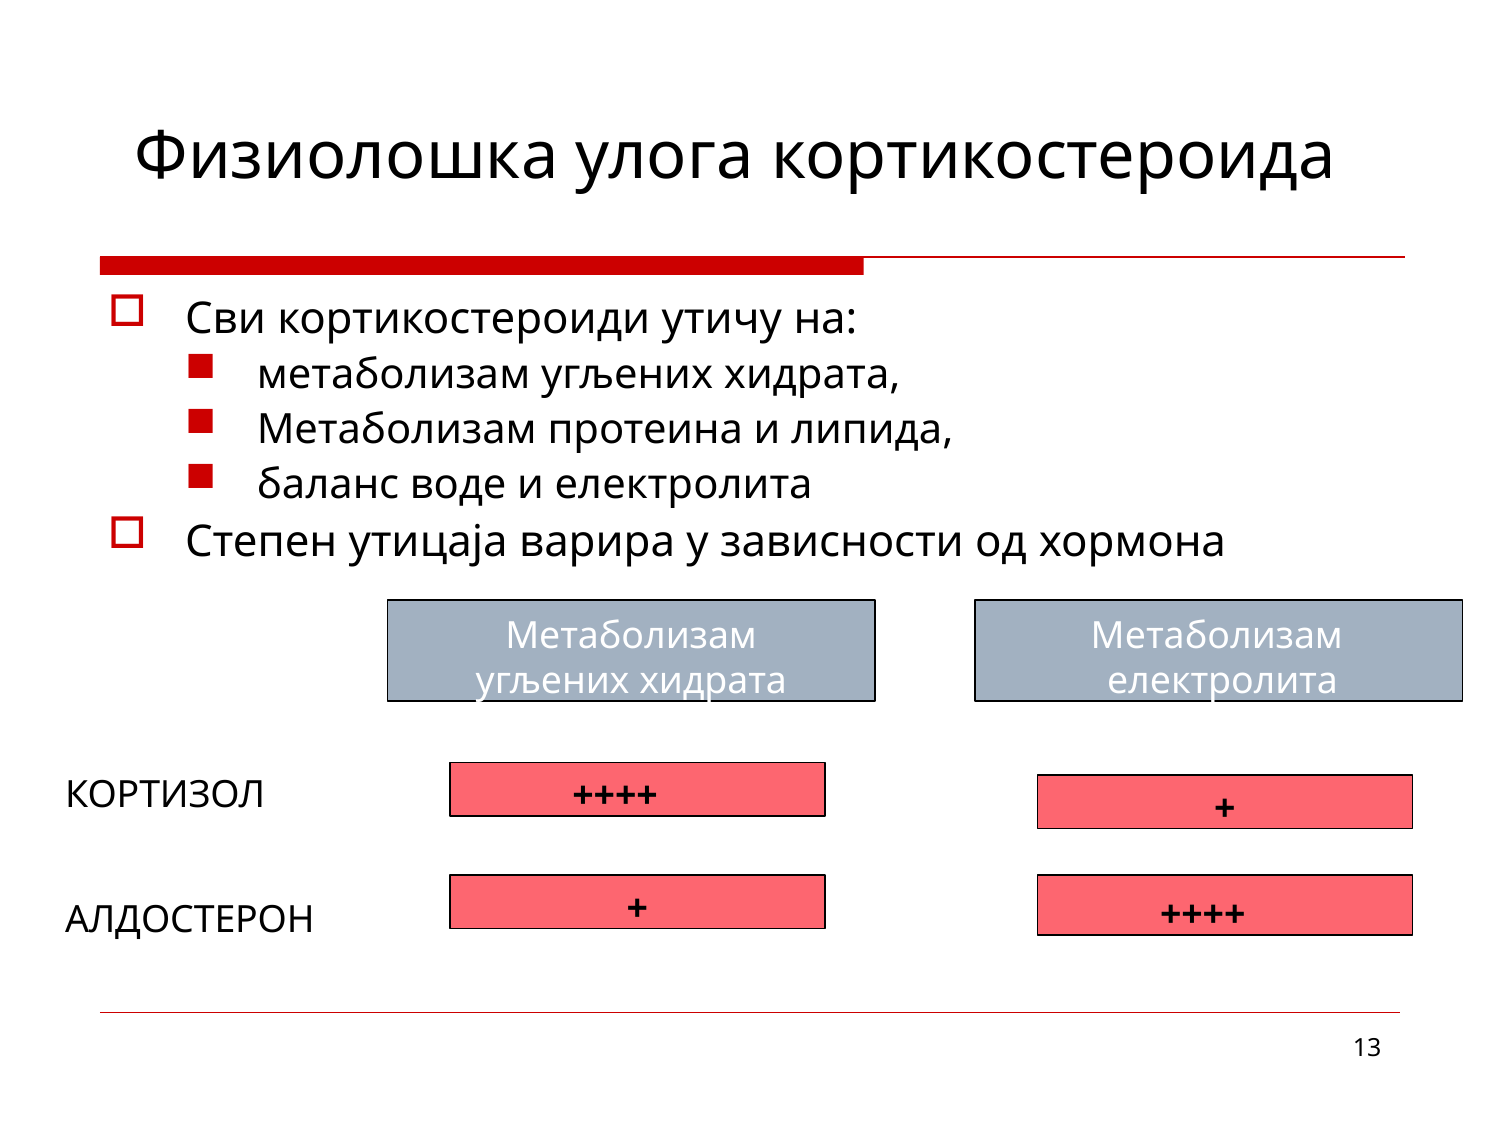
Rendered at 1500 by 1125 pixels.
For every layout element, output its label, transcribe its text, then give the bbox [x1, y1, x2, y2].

slide_number 13 [1348, 1029, 1390, 1125]
text_box Метаболизам електролита [975, 600, 1463, 702]
text_box ++++ [449, 762, 825, 817]
text_box Сви кортикостероиди утичу на: метаболизам угљених хидрата, Метаболизам протеина и липида, баланс воде и електролита Степен утицаја варира у зависности од хормона [105, 282, 1297, 565]
text_box ++++ [1037, 874, 1413, 935]
text_box + [1037, 774, 1413, 829]
text_box КОРТИЗОЛ [62, 767, 277, 815]
text_box Метаболизам угљених хидрата [387, 600, 875, 702]
text_box + [449, 874, 825, 929]
title Физиолошка улога кортикостероида [132, 109, 1404, 300]
text_box АЛДОСТЕРОН [62, 892, 332, 940]
